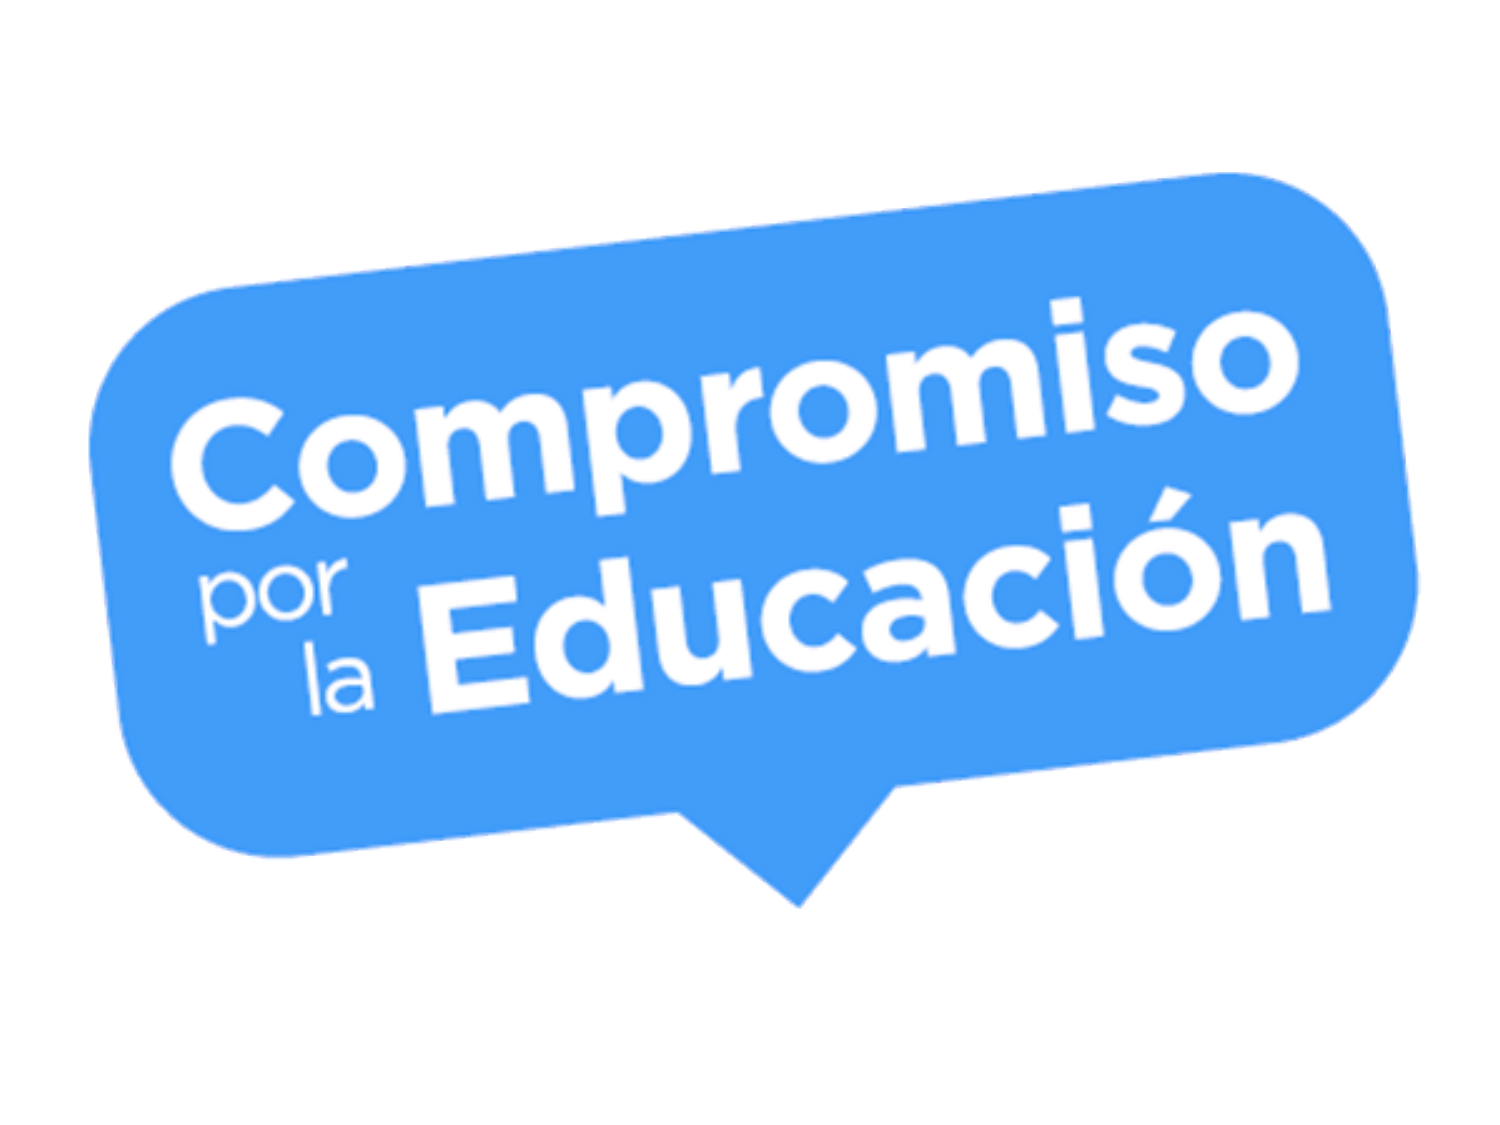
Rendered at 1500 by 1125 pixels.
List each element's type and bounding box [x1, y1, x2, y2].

picture [88, 172, 1421, 912]
